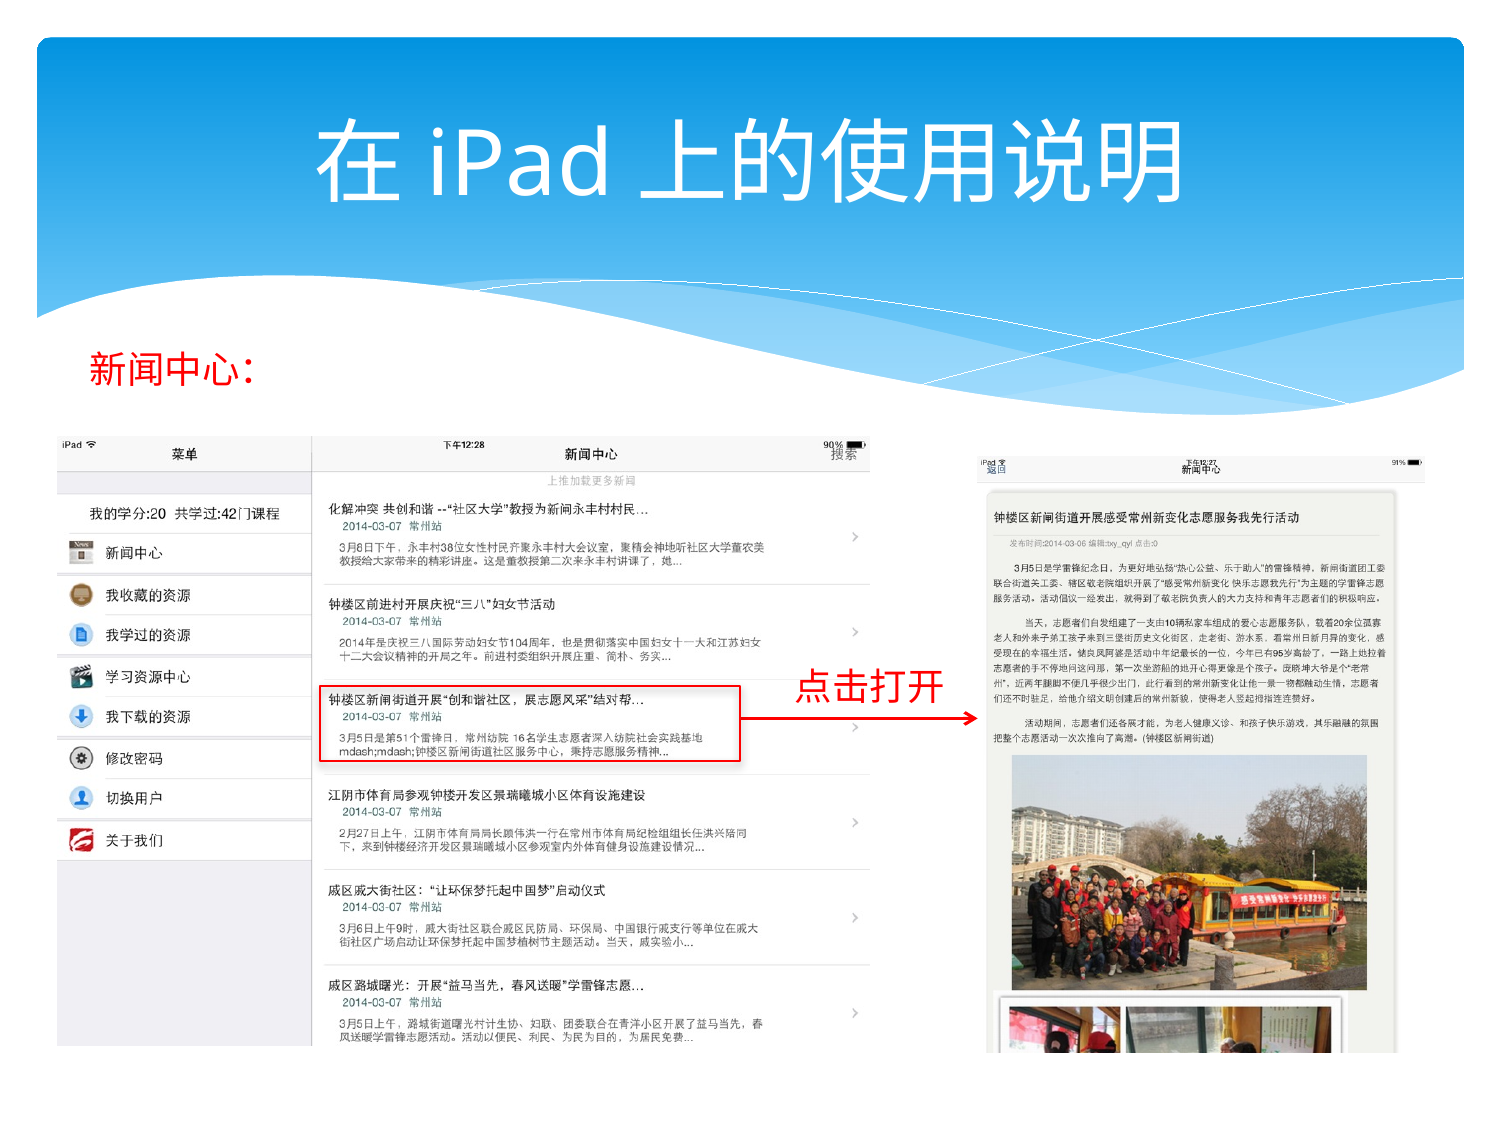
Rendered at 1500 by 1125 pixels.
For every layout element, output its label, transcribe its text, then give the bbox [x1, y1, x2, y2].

picture [57, 436, 870, 1046]
title 在iPad上的使用说明 [75, 55, 1425, 261]
picture [977, 455, 1426, 1053]
text_box 新闻中心： [75, 338, 535, 399]
text_box 点击打开 [876, 655, 960, 716]
